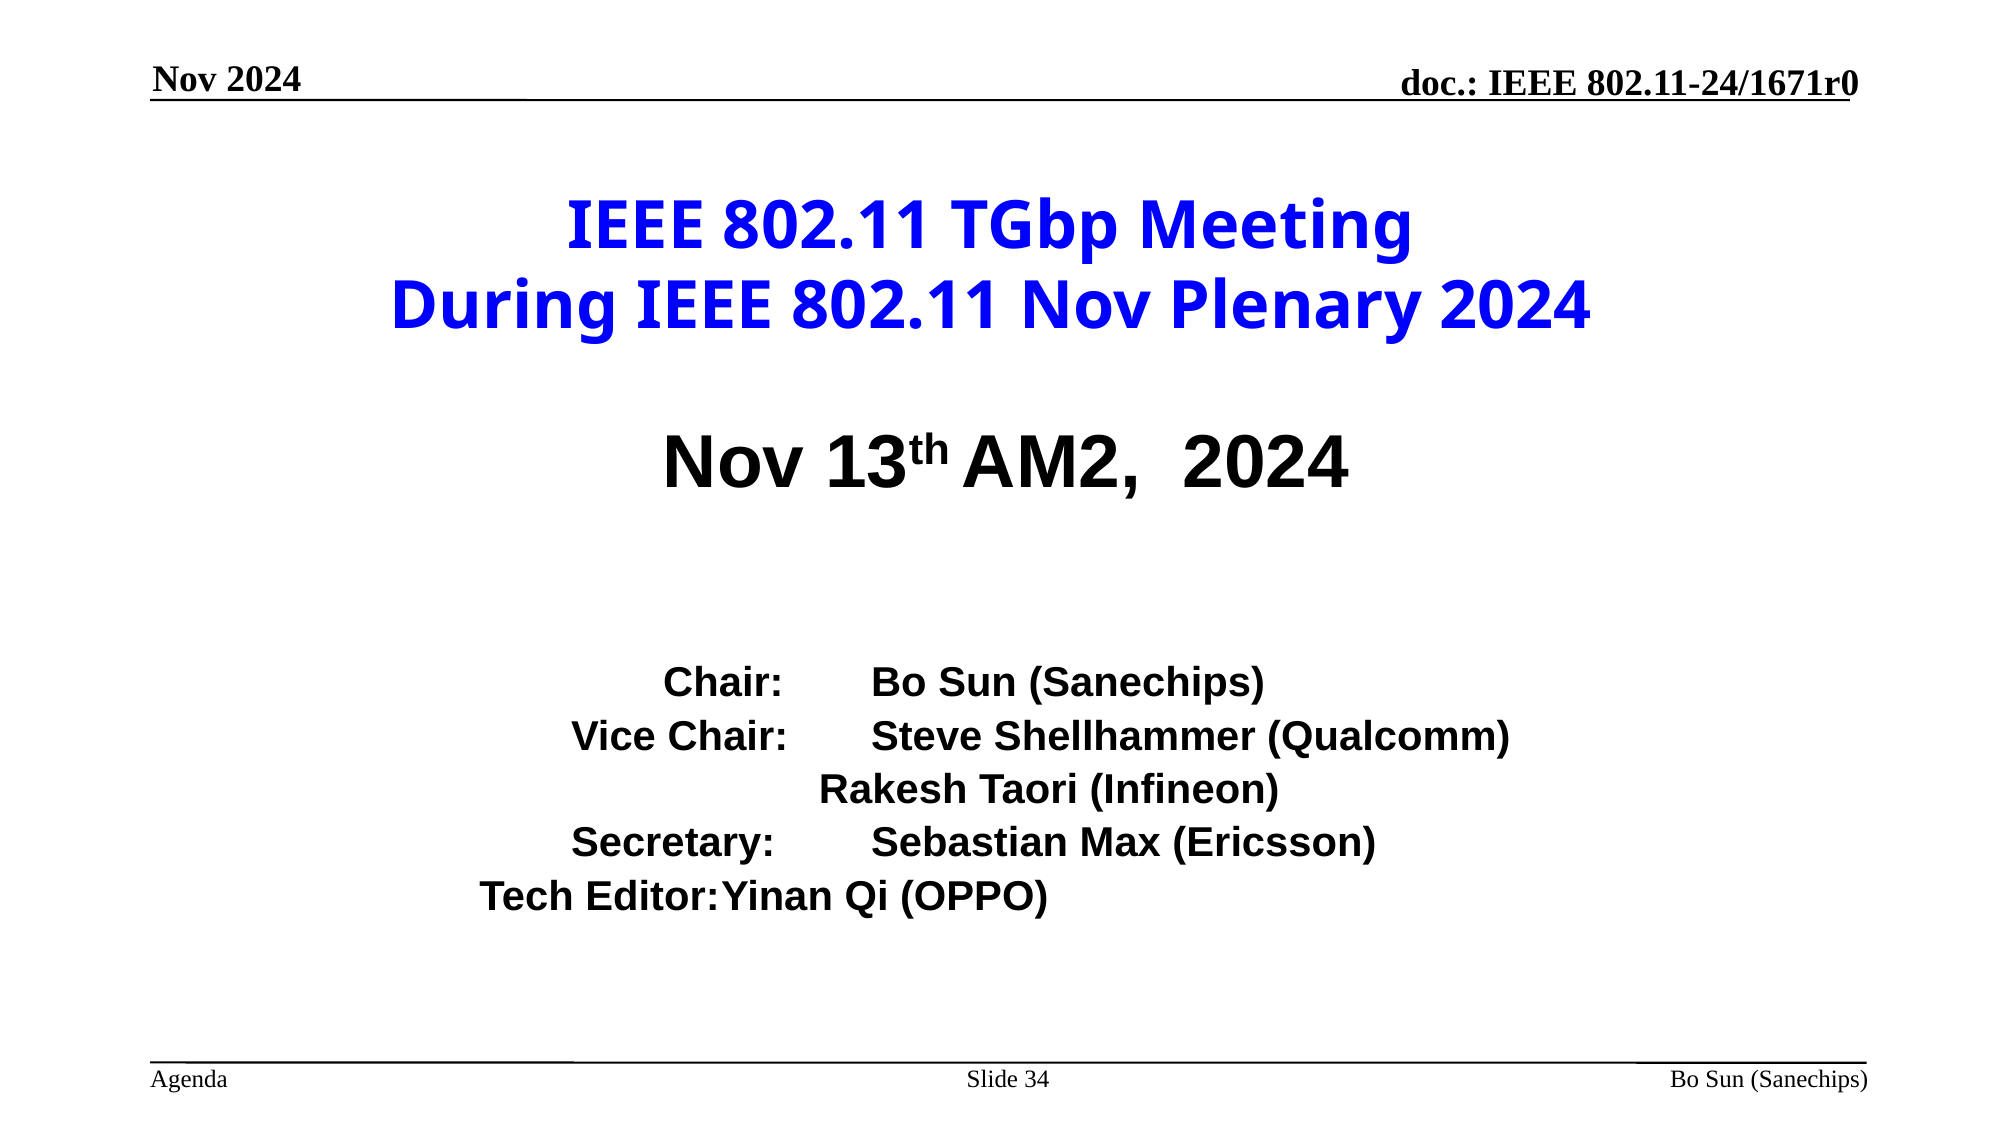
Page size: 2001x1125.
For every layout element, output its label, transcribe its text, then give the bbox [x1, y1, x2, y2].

text_box Nov 13th AM2, 2024 Chair: Bo Sun (Sanechips) Vice Chair: Steve Shellhammer (Qualcomm) Rakesh Taori (Infineon) Secretary: Sebastian Max (Ericsson) Tech Editor: Yinan Qi (OPPO) [200, 349, 1813, 1027]
text_box IEEE 802.11 TGbp Meeting During IEEE 802.11 Nov Plenary 2024 [288, 112, 1695, 349]
footer Bo Sun (Sanechips) [1171, 1061, 1869, 1093]
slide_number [152, 54, 563, 100]
slide_number Slide [949, 1061, 1067, 1123]
